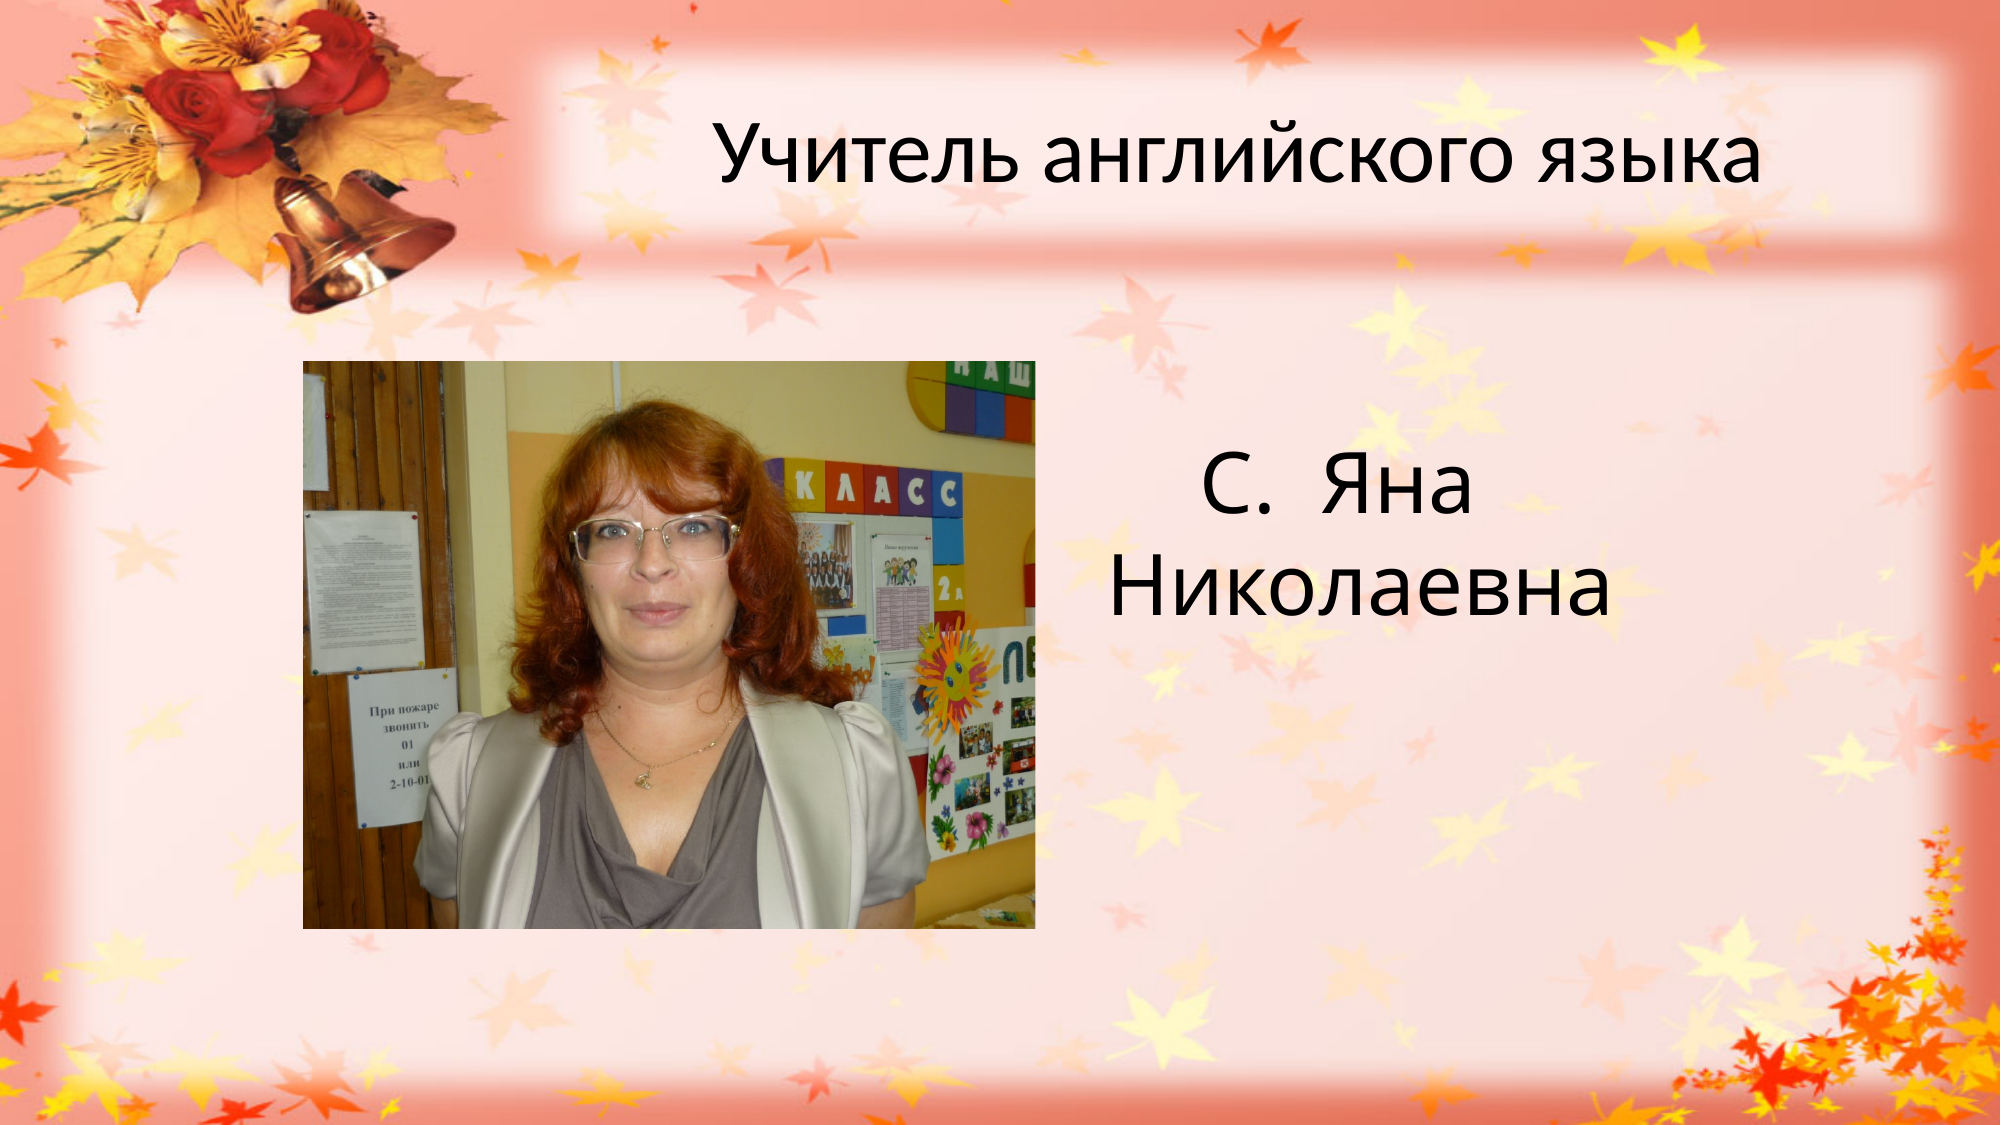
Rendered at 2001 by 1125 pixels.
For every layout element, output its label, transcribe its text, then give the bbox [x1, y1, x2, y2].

title Учитель английского языка [577, 58, 1901, 233]
picture [0, 0, 2000, 1125]
list С. Яна Николаевна [1040, 420, 1711, 644]
